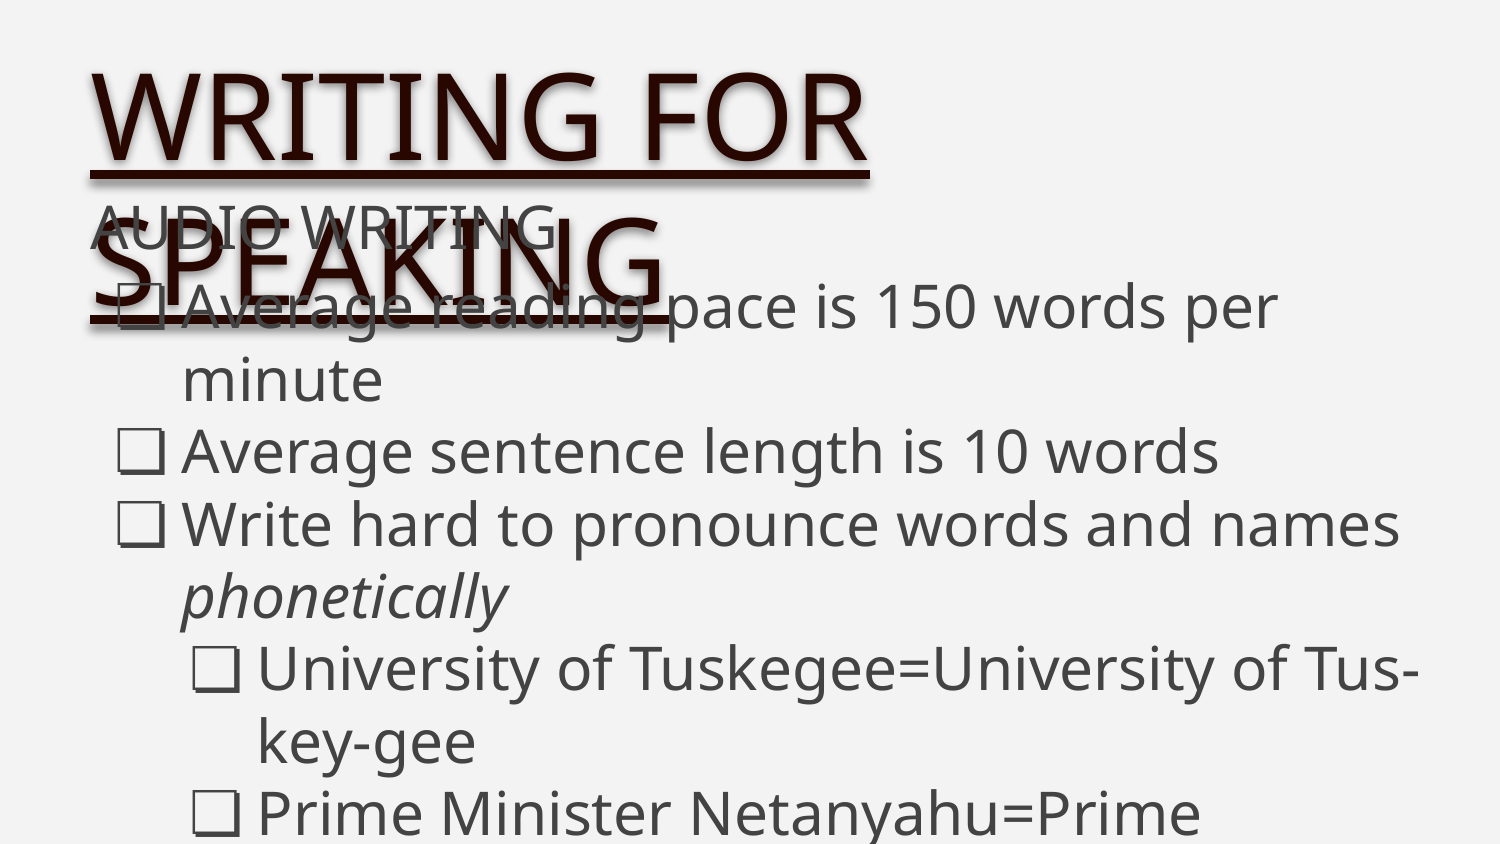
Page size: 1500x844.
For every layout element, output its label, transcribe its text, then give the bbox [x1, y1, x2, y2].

text_box AUDIO WRITING [75, 174, 1425, 247]
text_box WRITING FOR SPEAKING [75, 24, 1425, 174]
text_box Average reading pace is 150 words per minute Average sentence length is 10 words Write hard to pronounce words and names phonetically University of Tuskegee=University of Tus-key-gee Prime Minister Netanyahu=Prime Minister Net-an-ya-hoo Spell out numbers $1,201=one thousand two hundred one dollars [91, 253, 1442, 844]
